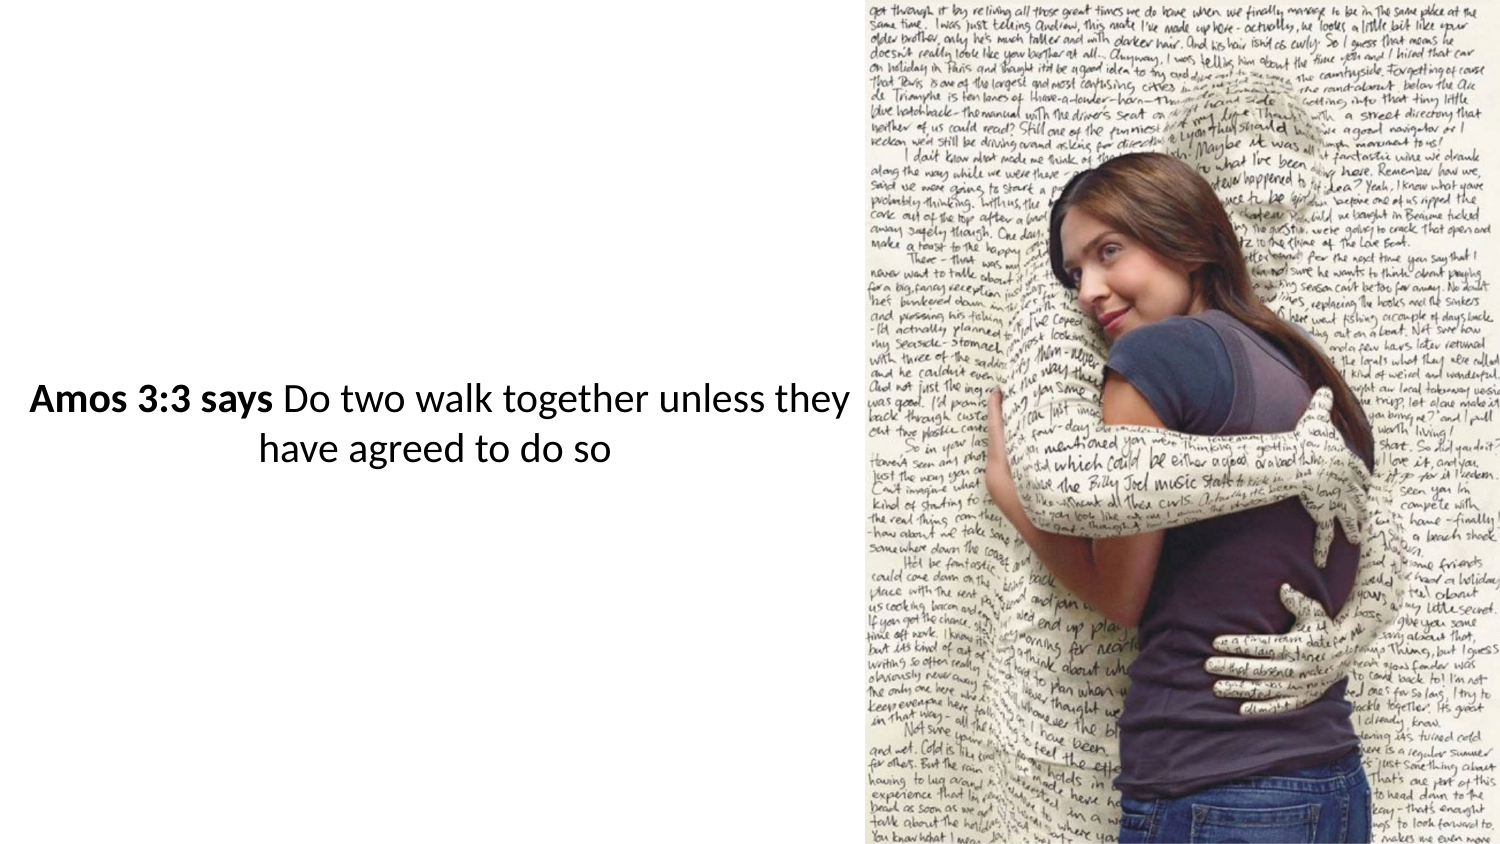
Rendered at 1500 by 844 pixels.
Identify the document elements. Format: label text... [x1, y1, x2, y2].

picture [864, 0, 1500, 844]
text_box Amos 3:3 says Do two walk together unless they have agreed to do so [0, 363, 859, 479]
